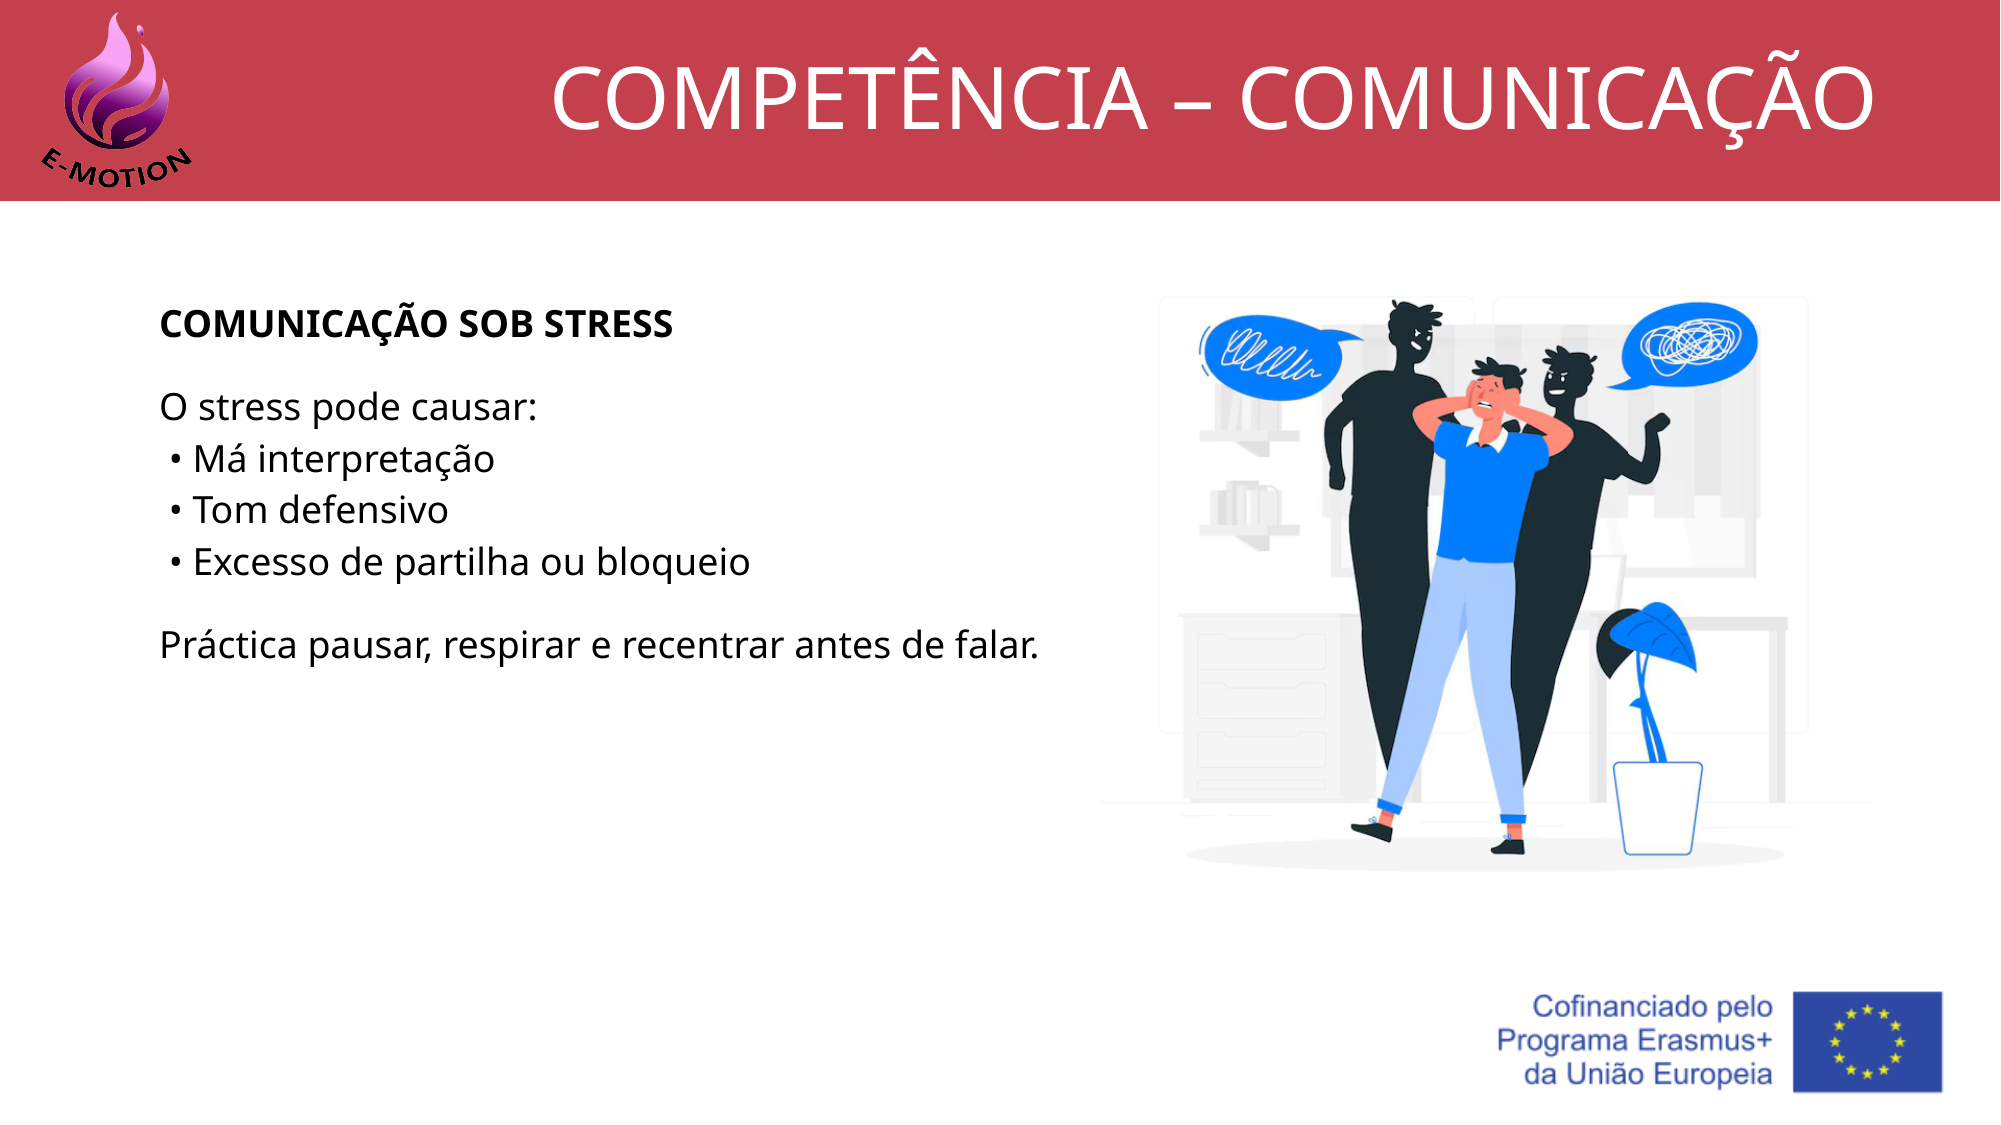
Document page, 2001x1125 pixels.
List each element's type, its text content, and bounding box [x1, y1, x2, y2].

picture [1099, 212, 2000, 1125]
text_box COMUNICAÇÃO SOB STRESS O stress pode causar: • Má interpretação • Tom defensivo • Excesso de partilha ou bloqueio Práctica pausar, respirar e recentrar antes de falar. [144, 285, 1094, 674]
text_box COMPETÊNCIA – COMUNICAÇÃO [518, 35, 1894, 183]
picture [0, 0, 253, 247]
